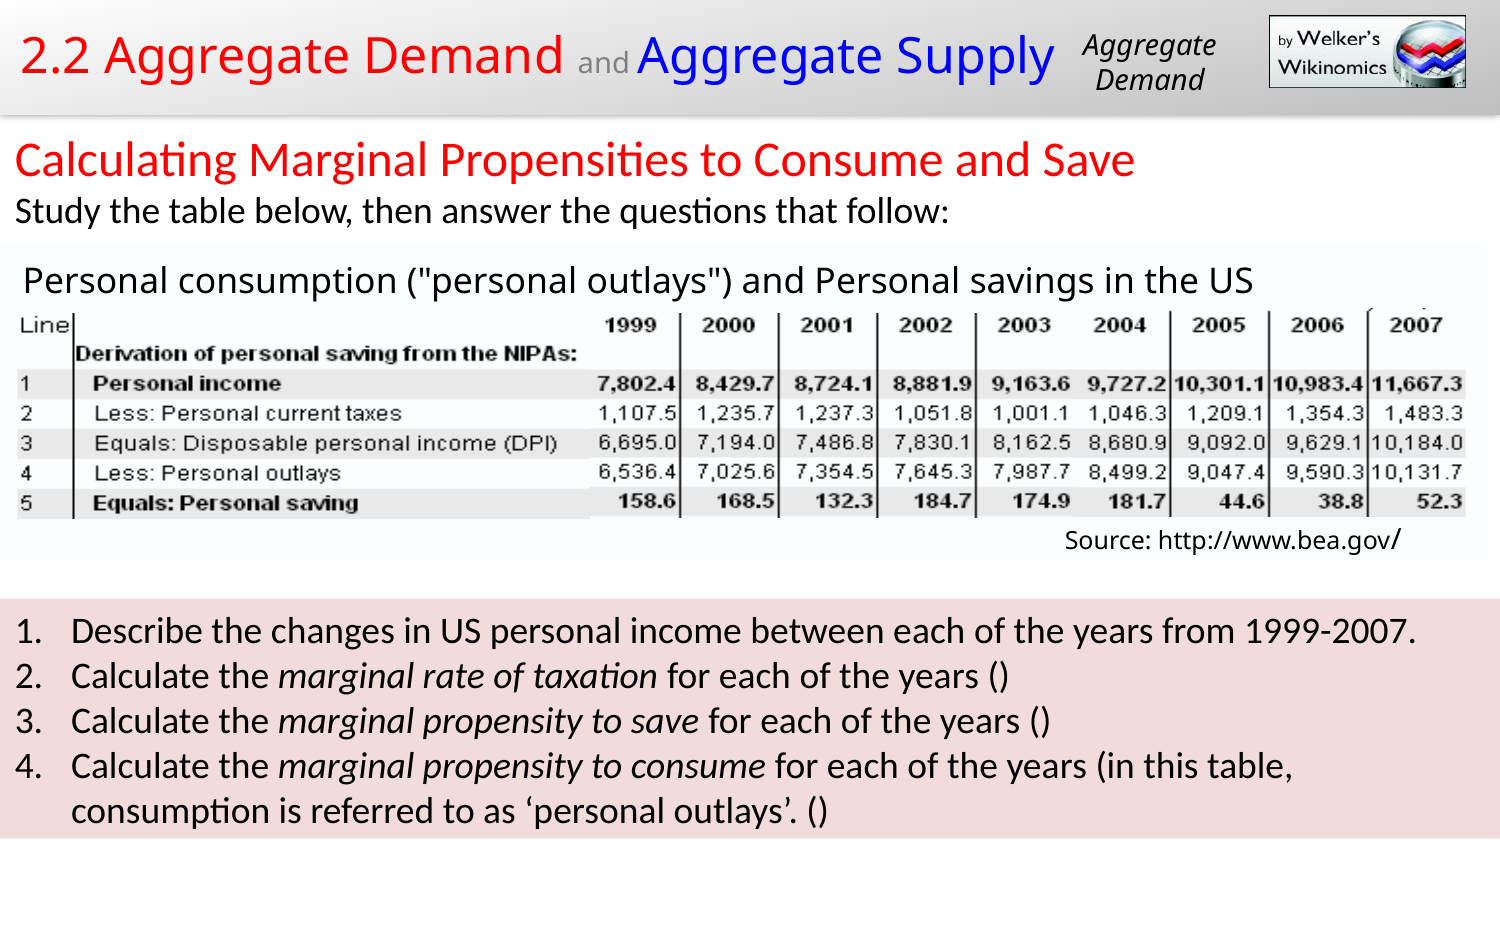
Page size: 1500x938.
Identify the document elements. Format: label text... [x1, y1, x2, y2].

text_box Calculating Marginal Propensities to Consume and Save Study the table below, then answer the questions that follow: [0, 123, 1500, 239]
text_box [0, 243, 1500, 564]
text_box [0, 0, 1500, 115]
